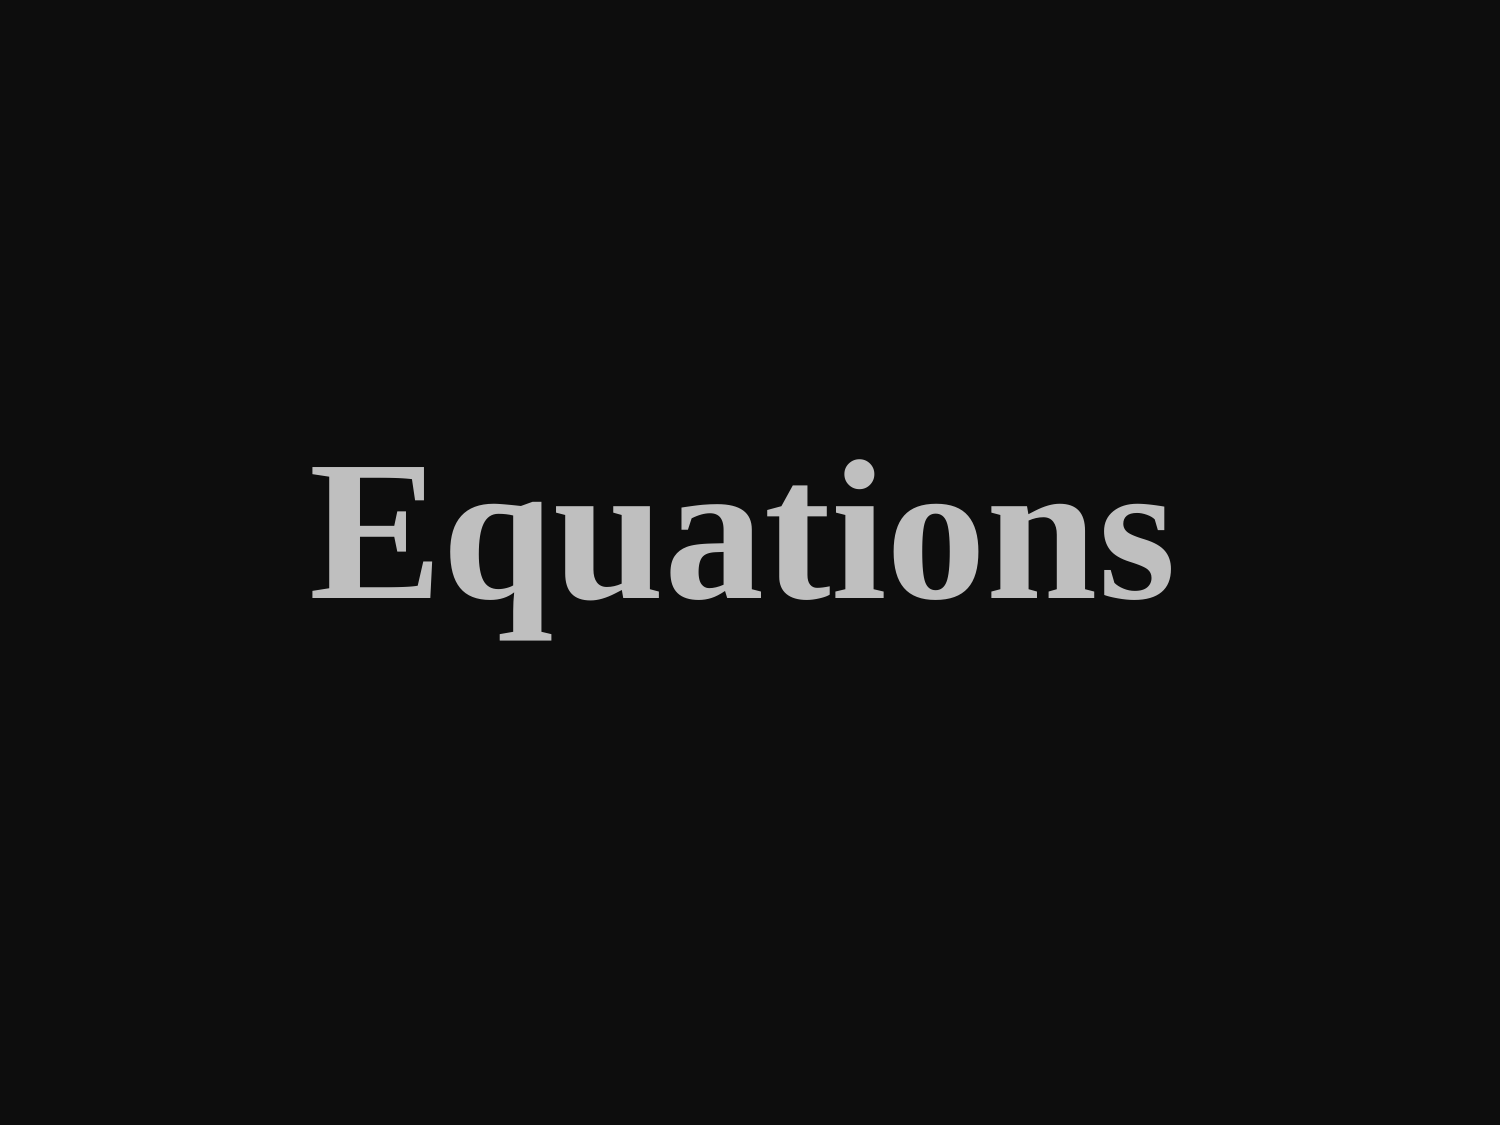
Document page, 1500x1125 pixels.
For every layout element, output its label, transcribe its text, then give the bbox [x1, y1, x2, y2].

title Equations [71, 38, 1415, 760]
